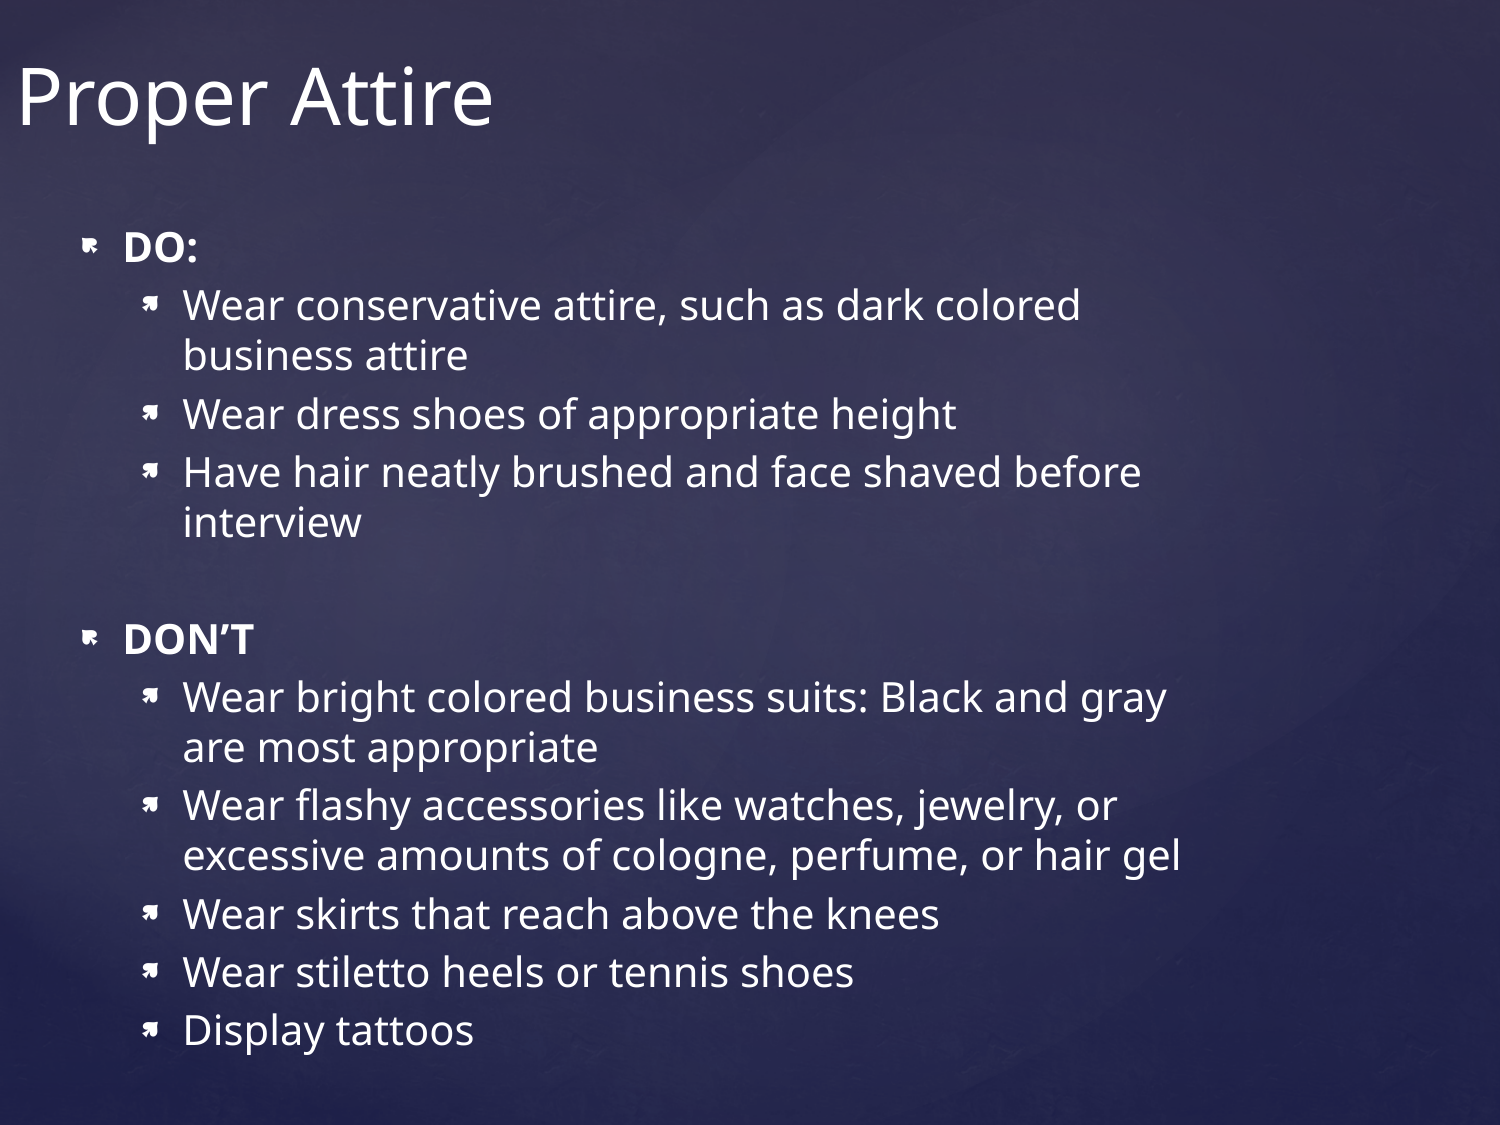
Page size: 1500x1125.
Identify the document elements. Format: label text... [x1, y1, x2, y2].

title Proper Attire [0, 37, 1350, 149]
list DO: Wear conservative attire, such as dark colored business attire Wear dress shoes of appropriate height Have hair neatly brushed and face shaved before interview DON’T Wear bright colored business suits: Black and gray are most appropriate Wear flashy accessories like watches, jewelry, or excessive amounts of cologne, perfume, or hair gel Wear skirts that reach above the knees Wear stiletto heels or tennis shoes Display tattoos [62, 174, 1238, 1100]
